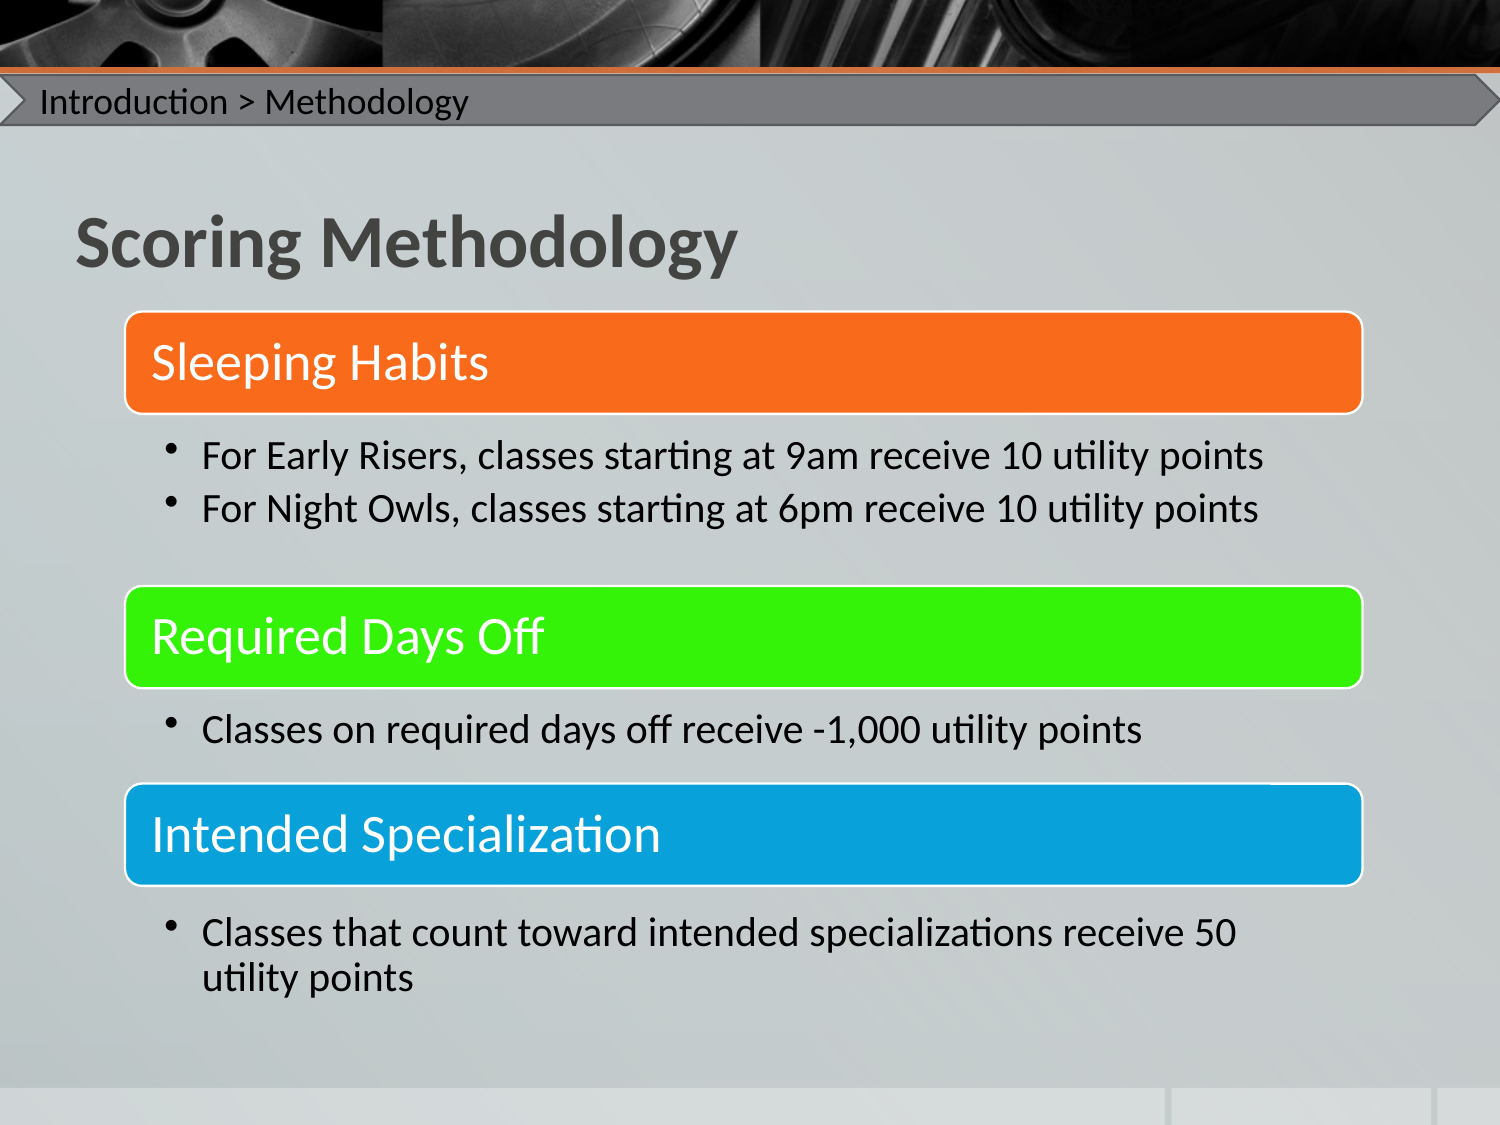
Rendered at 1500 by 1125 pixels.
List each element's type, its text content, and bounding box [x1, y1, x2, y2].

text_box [124, 308, 1363, 1013]
picture [0, 0, 1500, 67]
title Scoring Methodology [75, 162, 1425, 313]
text_box Introduction > Methodology [0, 73, 1500, 127]
